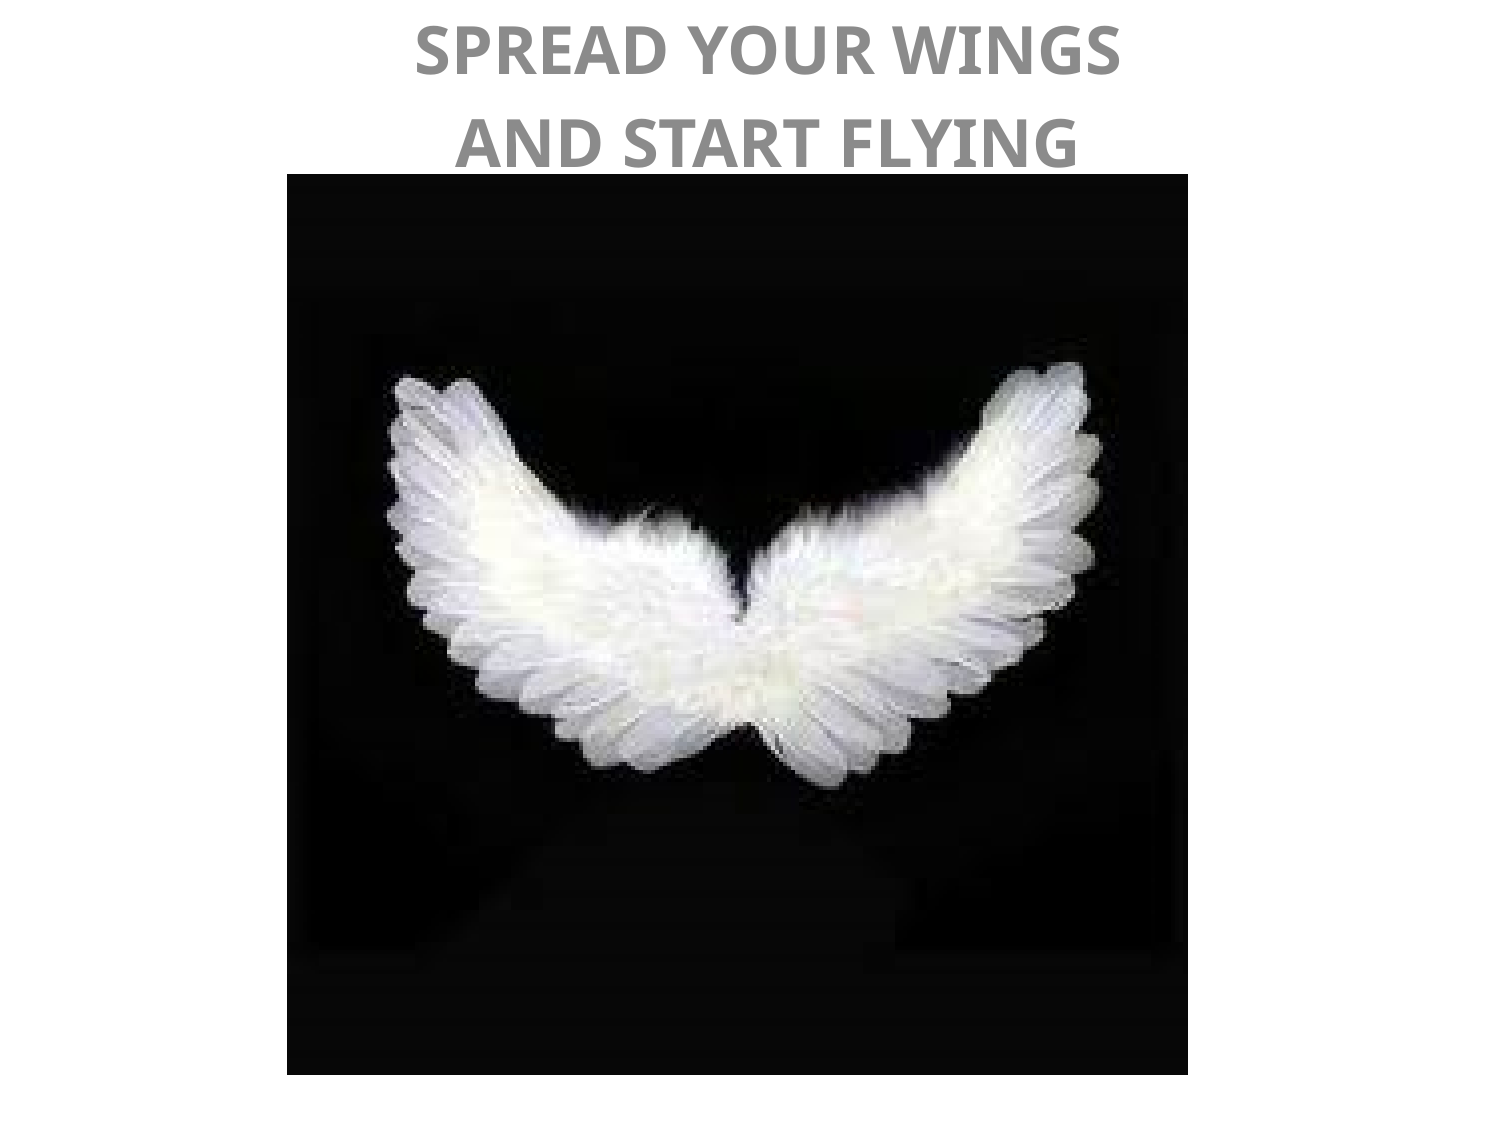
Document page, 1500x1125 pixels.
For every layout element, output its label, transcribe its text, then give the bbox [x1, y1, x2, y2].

subtitle SPREAD YOUR WINGS AND START FLYING [150, 0, 1388, 200]
picture [287, 174, 1188, 1076]
